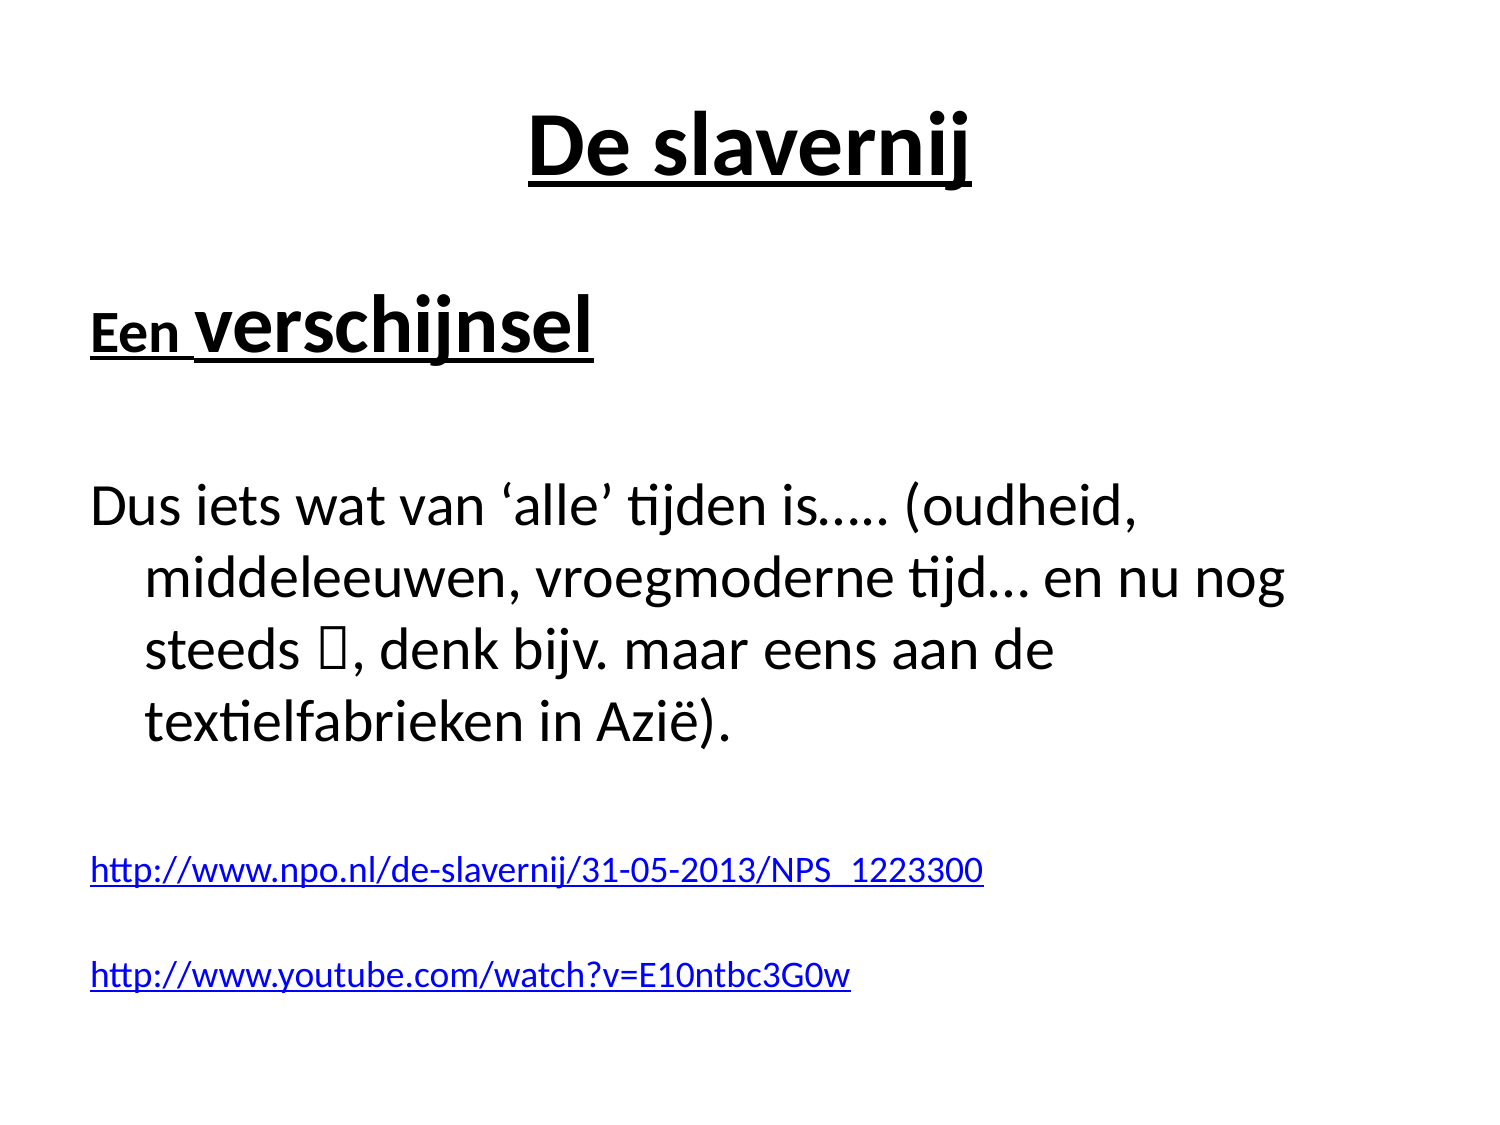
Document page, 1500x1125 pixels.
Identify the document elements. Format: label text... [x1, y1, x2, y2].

title De slavernij [75, 45, 1425, 233]
list Een verschijnsel Dus iets wat van ‘alle’ tijden is….. (oudheid, middeleeuwen, vroegmoderne tijd… en nu nog steeds , denk bijv. maar eens aan de textielfabrieken in Azië). http://www.npo.nl/de-slavernij/31-05-2013/NPS_1223300 http://www.youtube.com/watch?v=E10ntbc3G0w [75, 262, 1425, 1005]
